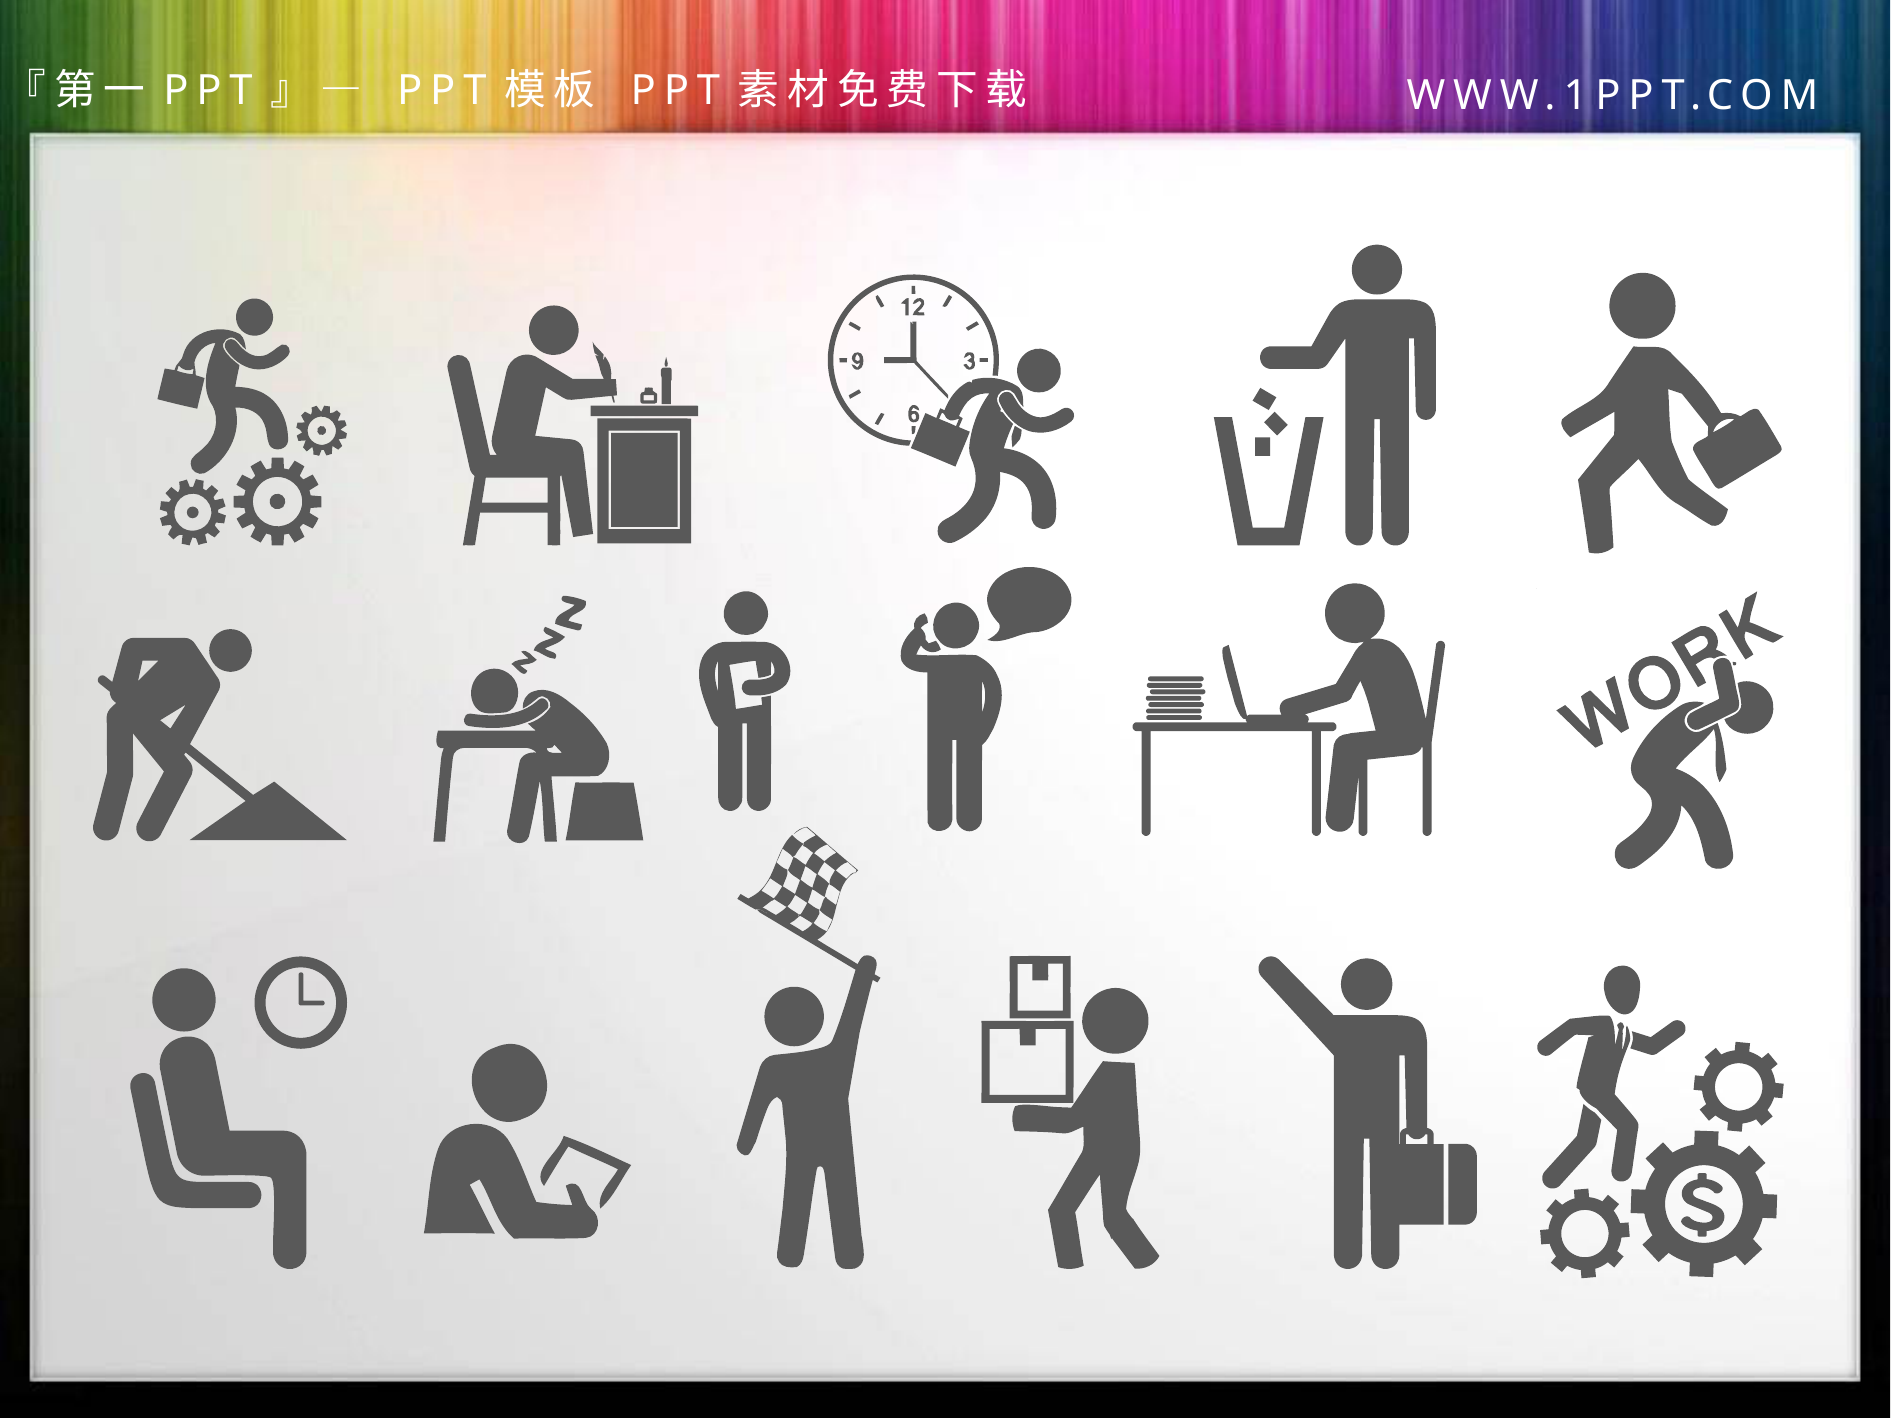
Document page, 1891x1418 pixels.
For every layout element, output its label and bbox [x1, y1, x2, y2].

text_box [1603, 965, 1641, 1015]
text_box [1630, 1130, 1778, 1278]
text_box [159, 1036, 307, 1269]
text_box [447, 304, 699, 546]
text_box [736, 826, 881, 1270]
text_box [1537, 1015, 1639, 1182]
text_box [157, 295, 348, 546]
text_box [1536, 588, 1784, 875]
text_box [897, 557, 1077, 836]
text_box [1540, 1188, 1630, 1279]
text_box [130, 1073, 262, 1209]
text_box [1630, 1020, 1686, 1055]
text_box [1448, 1143, 1477, 1225]
text_box [209, 629, 252, 672]
text_box [254, 956, 348, 1049]
text_box [433, 594, 644, 849]
text_box [1260, 299, 1436, 546]
text_box [93, 637, 347, 842]
text_box [825, 273, 1076, 546]
text_box [1351, 244, 1403, 295]
text_box [1258, 956, 1444, 1269]
text_box [981, 955, 1160, 1270]
text_box [1693, 1041, 1784, 1132]
text_box [1558, 271, 1784, 555]
text_box [695, 585, 798, 814]
text_box [423, 1027, 632, 1240]
text_box [1132, 583, 1446, 836]
text_box [1252, 387, 1277, 411]
text_box [1213, 417, 1324, 546]
text_box [152, 968, 216, 1032]
picture [0, 0, 1891, 1418]
text_box [1542, 1103, 1602, 1189]
